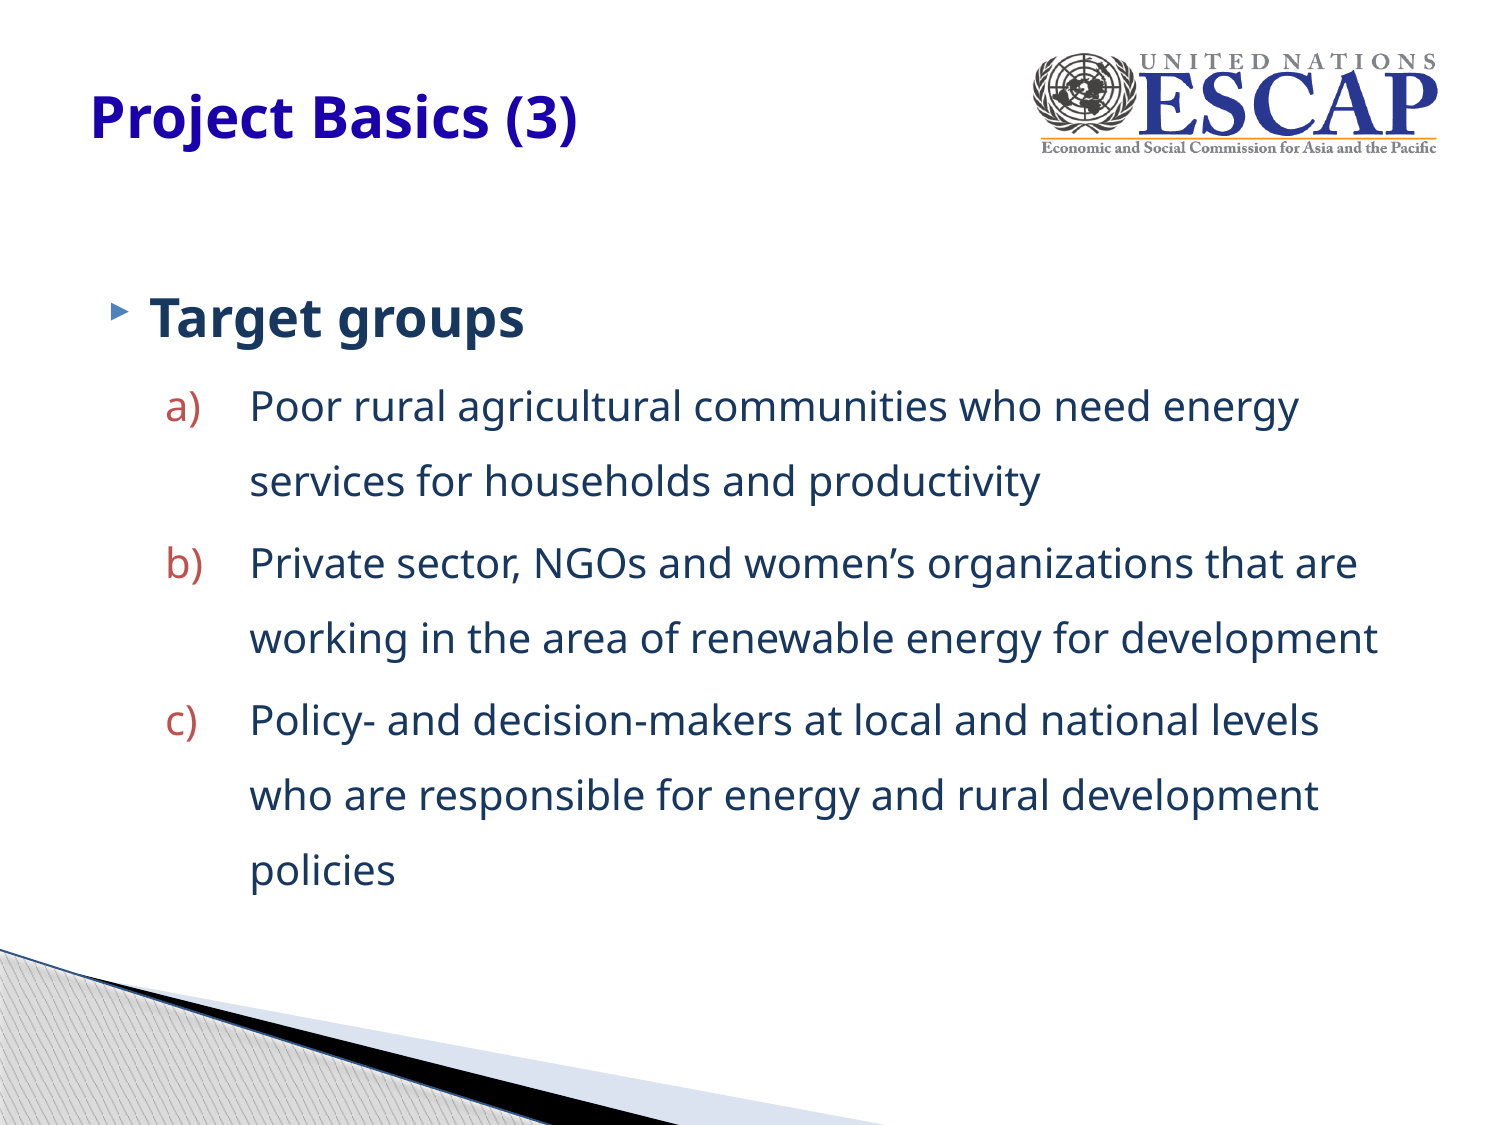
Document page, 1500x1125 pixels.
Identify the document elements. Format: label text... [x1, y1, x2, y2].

title Project Basics (3) [75, 45, 1300, 185]
list Target groups Poor rural agricultural communities who need energy services for households and productivity Private sector, NGOs and women’s organizations that are working in the area of renewable energy for development Policy- and decision-makers at local and national levels who are responsible for energy and rural development policies [74, 242, 1426, 986]
